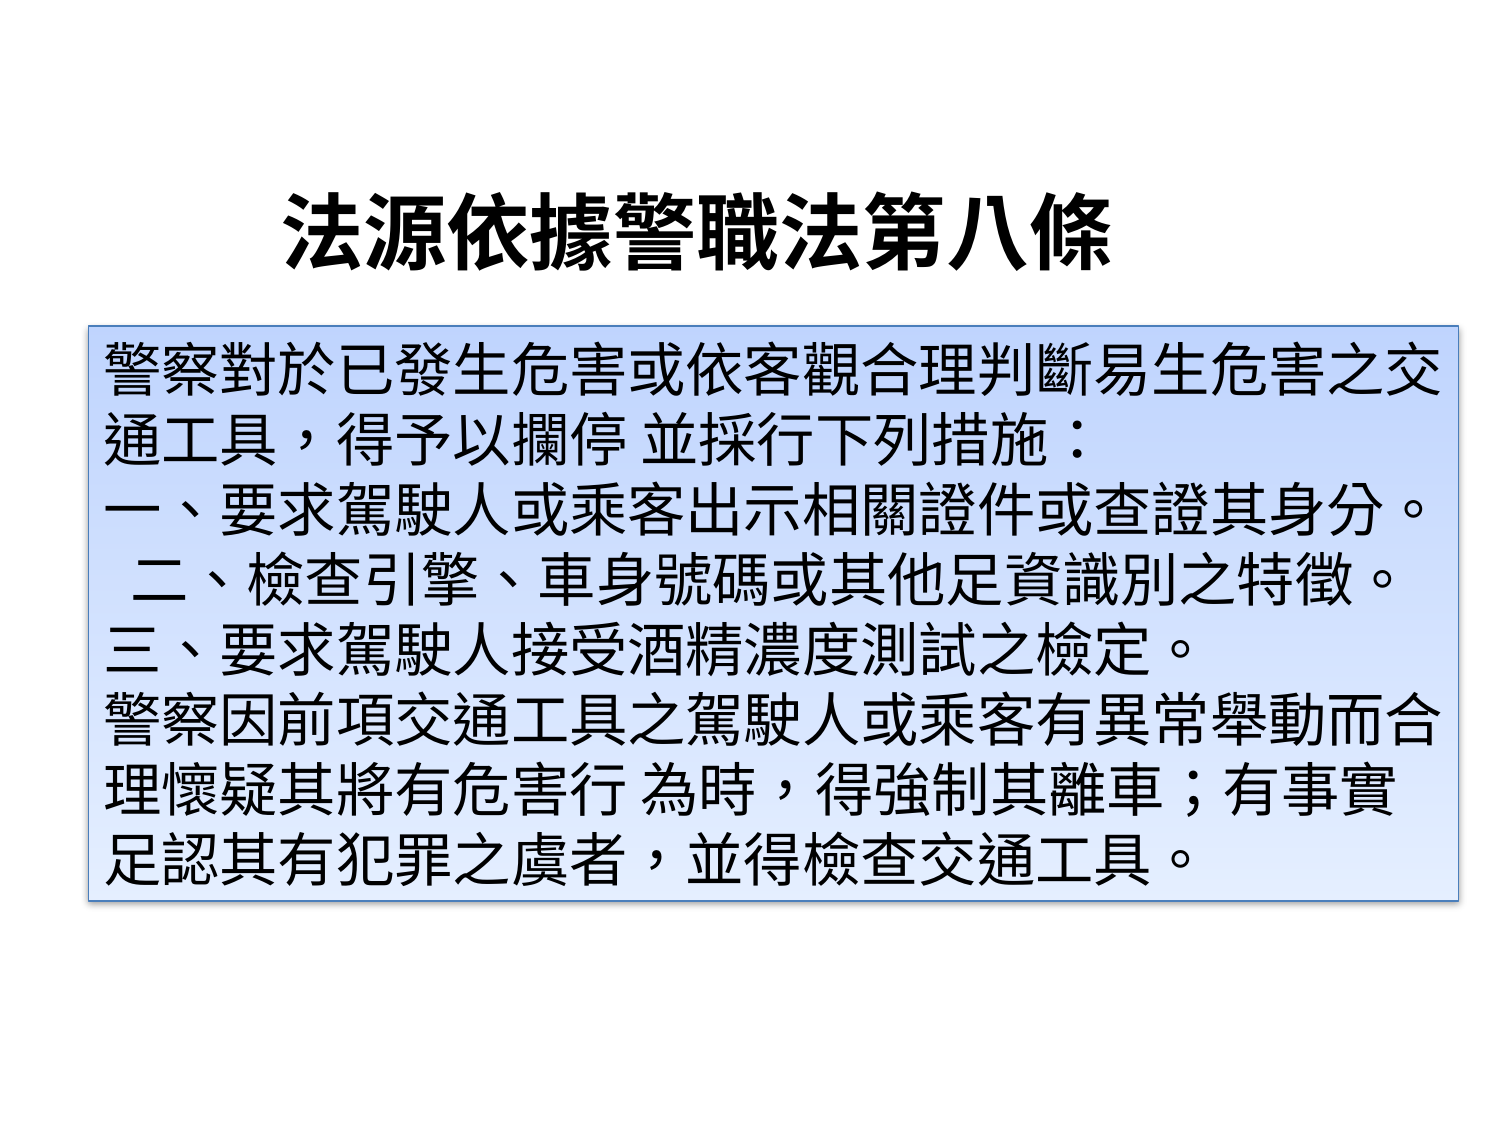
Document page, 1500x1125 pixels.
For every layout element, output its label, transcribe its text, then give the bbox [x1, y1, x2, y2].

text_box 警察對於已發生危害或依客觀合理判斷易生危害之交通工具，得予以攔停 並採行下列措施： 一、要求駕駛人或乘客出示相關證件或查證其身分。 二、檢查引擎、車身號碼或其他足資識別之特徵。 三、要求駕駛人接受酒精濃度測試之檢定。 警察因前項交通工具之駕駛人或乘客有異常舉動而合理懷疑其將有危害行 為時，得強制其離車；有事實足認其有犯罪之虞者，並得檢查交通工具。 [88, 325, 1459, 902]
text_box 法源依據警職法第八條 [265, 172, 1270, 288]
